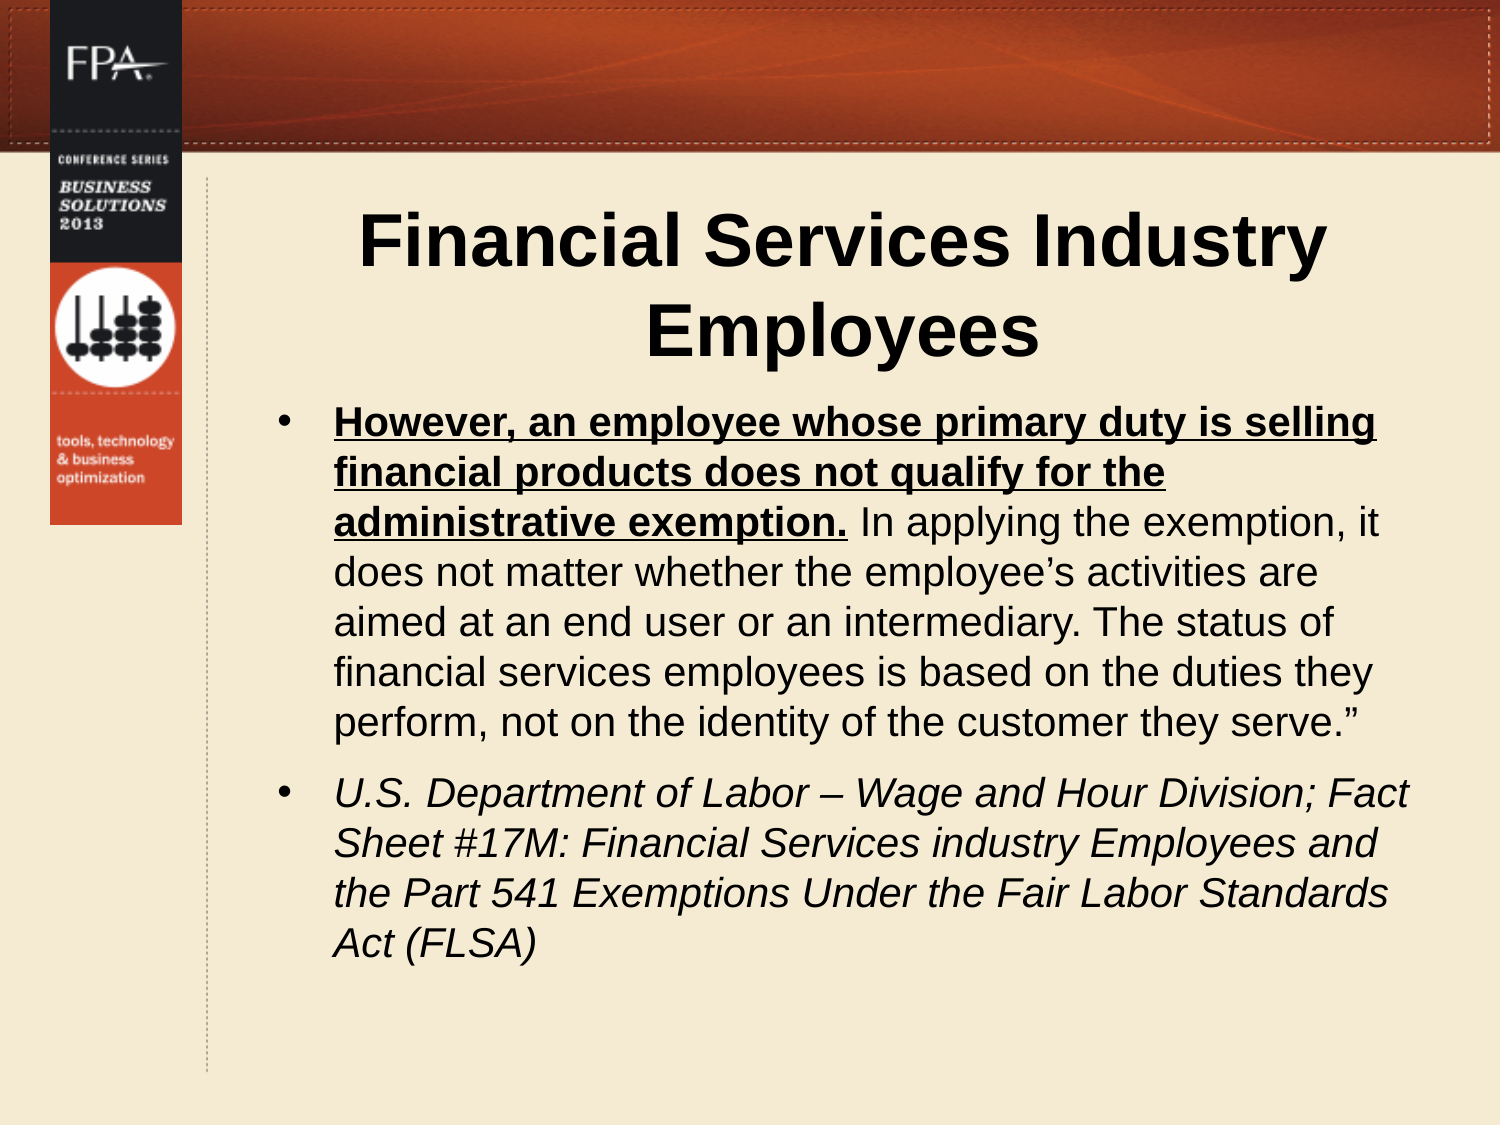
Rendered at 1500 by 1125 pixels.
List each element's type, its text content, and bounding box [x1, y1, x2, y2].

title Financial Services Industry Employees [262, 174, 1426, 388]
picture [0, 0, 1500, 1125]
list However, an employee whose primary duty is selling financial products does not qualify for the administrative exemption. In applying the exemption, it does not matter whether the employee’s activities are aimed at an end user or an intermediary. The status of financial services employees is based on the duties they perform, not on the identity of the customer they serve.” U.S. Department of Labor – Wage and Hour Division; Fact Sheet #17M: Financial Services industry Employees and the Part 541 Exemptions Under the Fair Labor Standards Act (FLSA) [262, 387, 1425, 1005]
